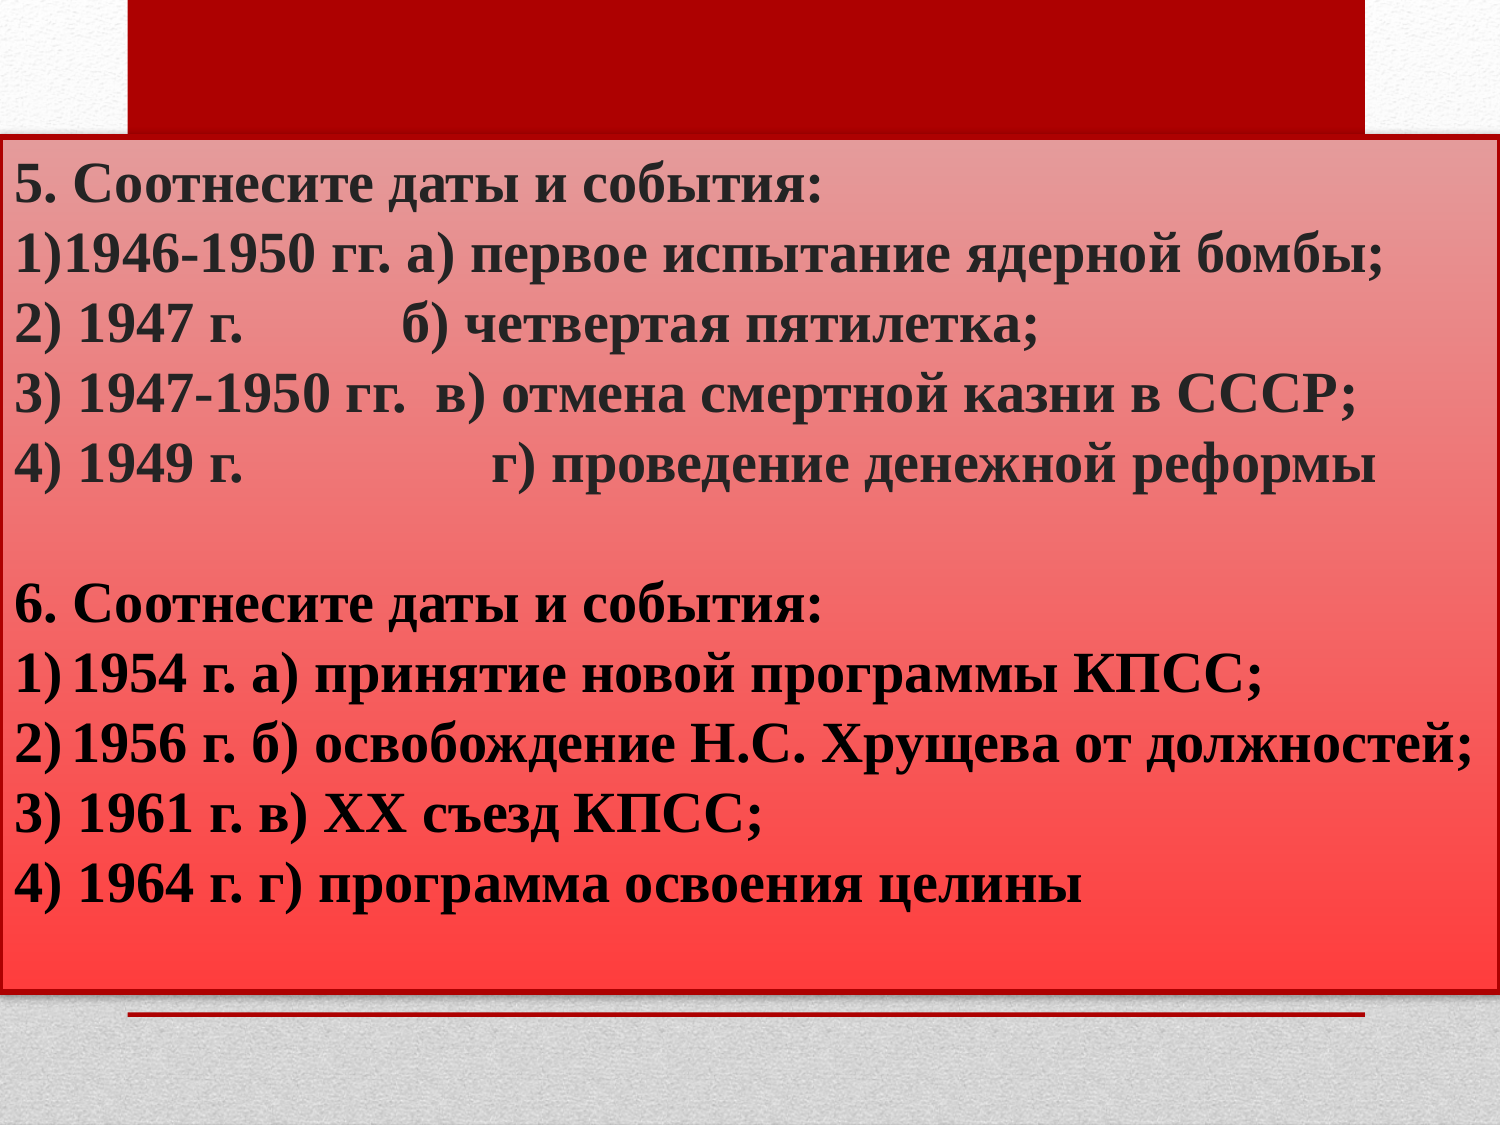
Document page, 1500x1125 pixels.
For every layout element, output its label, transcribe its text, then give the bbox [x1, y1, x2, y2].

text_box 5. Соотнесите даты и события: 1)1946-1950 гг. а) первое испытание ядерной бомбы; 2) 1947 г. б) четвертая пятилетка; 3) 1947-1950 гг. в) отмена смертной казни в СССР; 4) 1949 г. г) проведение денежной реформы 6. Соотнесите даты и события: 1954 г. а) принятие новой программы КПСС; 1956 г. б) освобождение Н.С. Хрущева от должностей; 3) 1961 г. в) XX съезд КПСС; 4) 1964 г. г) программа освоения целины [0, 136, 1500, 993]
